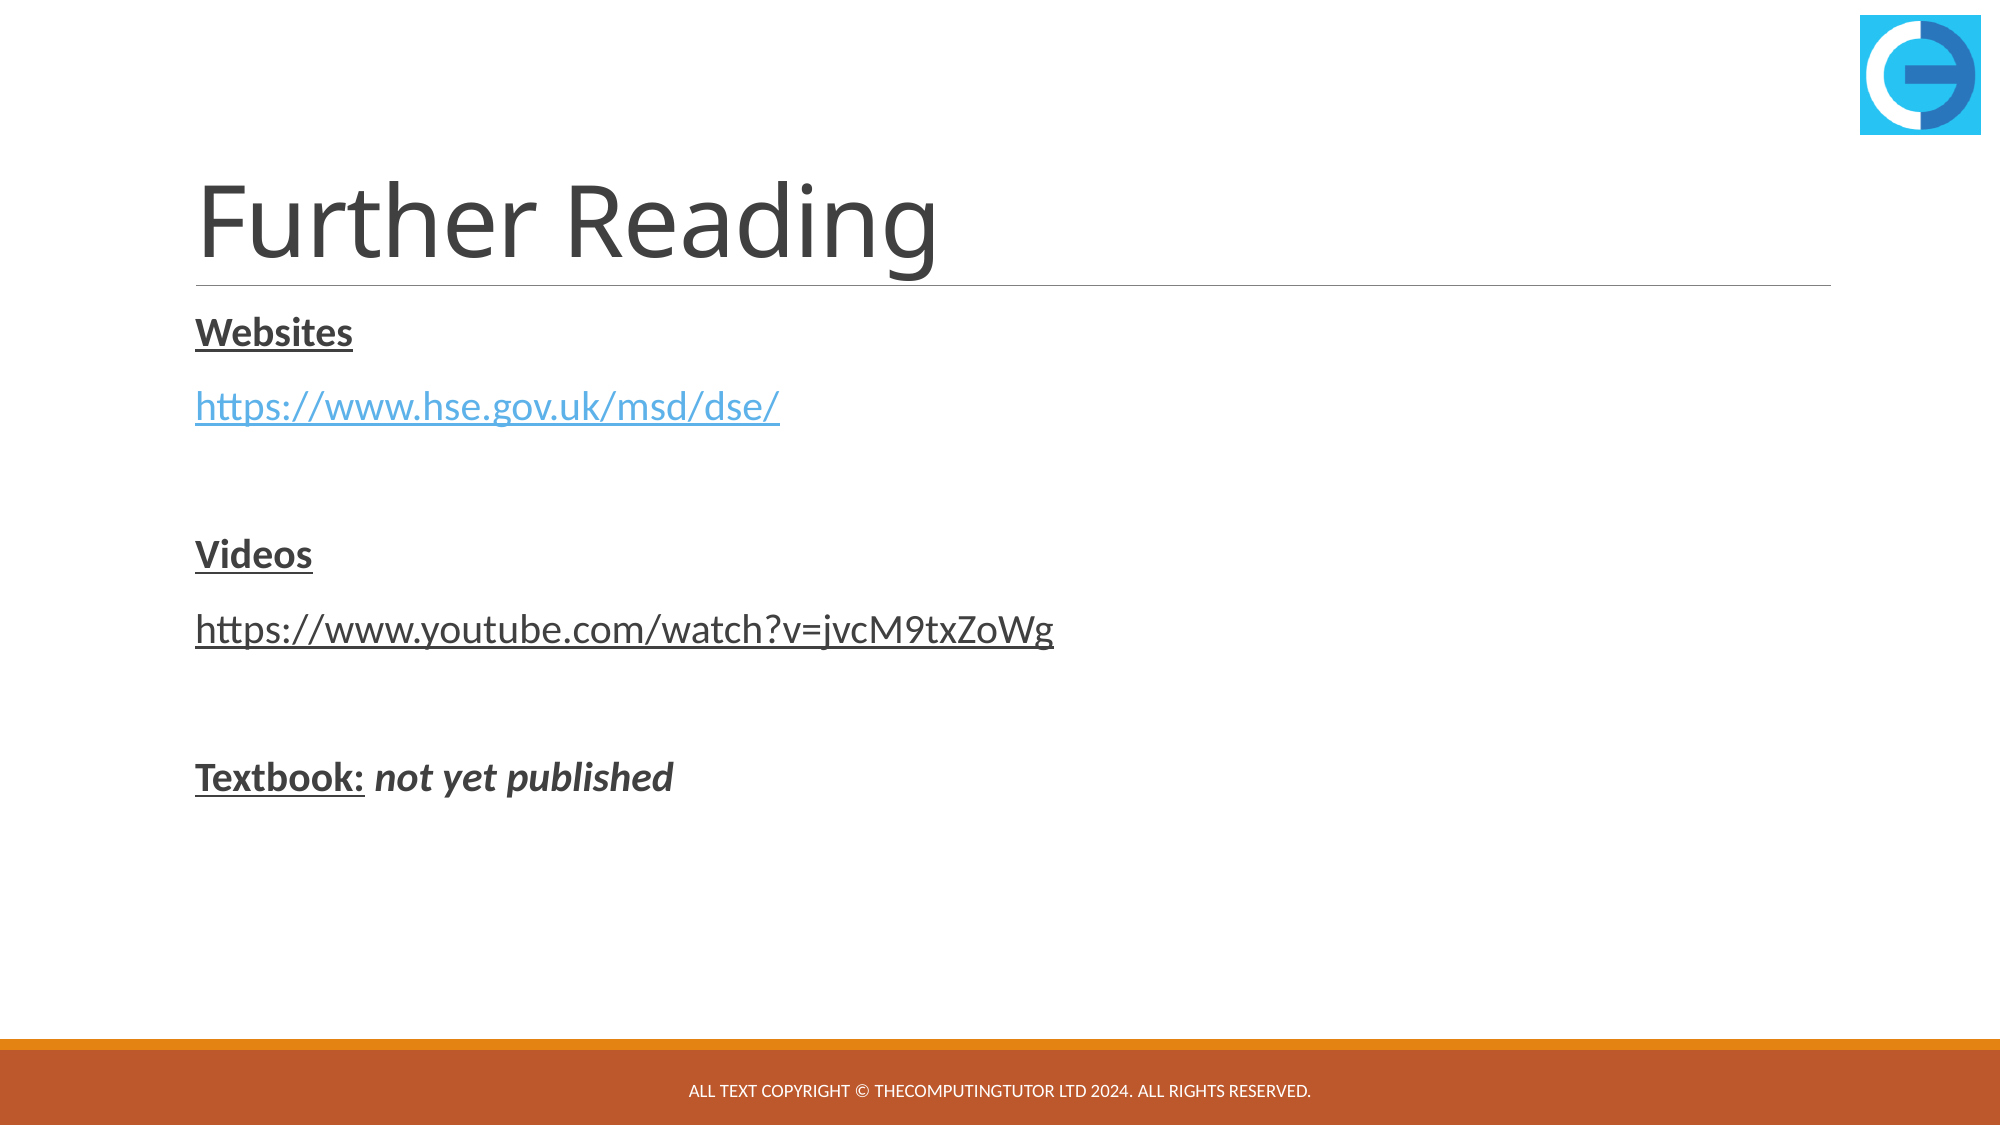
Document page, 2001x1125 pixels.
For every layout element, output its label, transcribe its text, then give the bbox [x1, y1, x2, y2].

footer All text copyright © TheComputingTutor Ltd 2024. All rights Reserved. [604, 1059, 1396, 1120]
picture [1860, 15, 1981, 135]
list Websites https://www.hse.gov.uk/msd/dse/ Videos https://www.youtube.com/watch?v=jvcM9txZoWg Textbook: not yet published [180, 302, 1830, 963]
title Further Reading [180, 47, 1830, 285]
